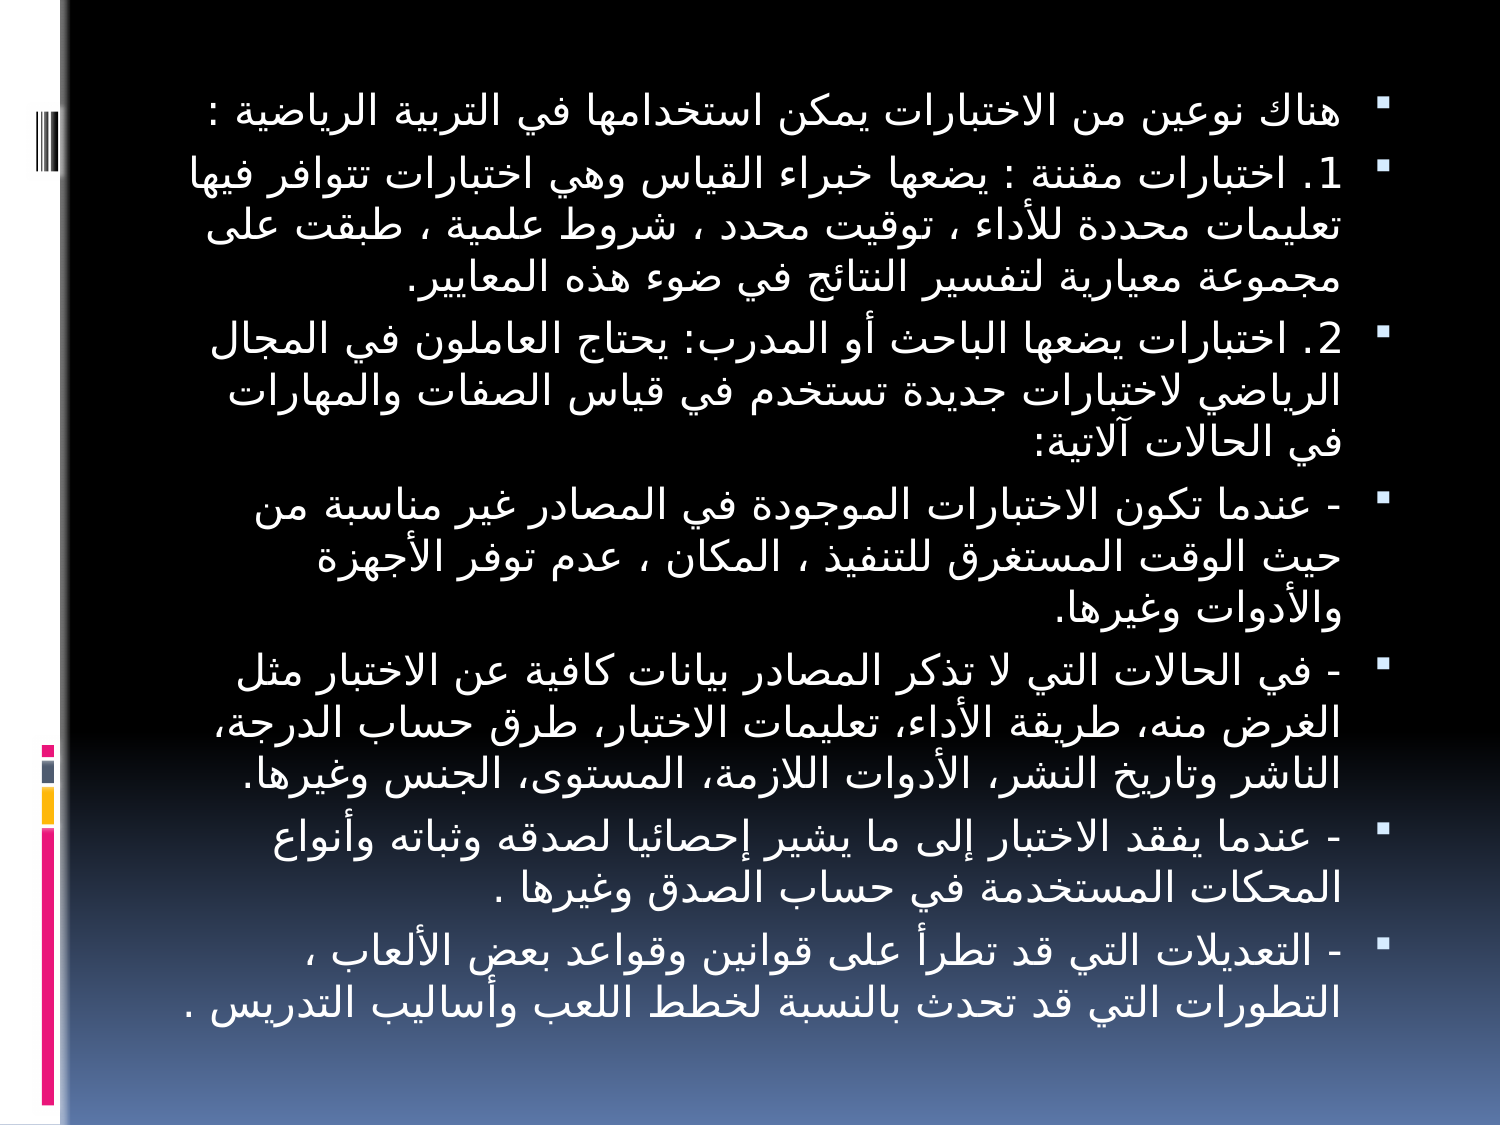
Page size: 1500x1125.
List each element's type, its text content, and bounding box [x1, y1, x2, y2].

list هناك نوعين من الاختبارات يمكن استخدامها في التربية الرياضية : 1. اختبارات مقننة : يضعها خبراء القياس وهي اختبارات تتوافر فيها تعليمات محددة للأداء ، توقيت محدد ، شروط علمية ، طبقت على مجموعة معيارية لتفسير النتائج في ضوء هذه المعايير. 2. اختبارات يضعها الباحث أو المدرب: يحتاج العاملون في المجال الرياضي لاختبارات جديدة تستخدم في قياس الصفات والمهارات في الحالات آلاتية: - عندما تكون الاختبارات الموجودة في المصادر غير مناسبة من حيث الوقت المستغرق للتنفيذ ، المكان ، عدم توفر الأجهزة والأدوات وغيرها. - في الحالات التي لا تذكر المصادر بيانات كافية عن الاختبار مثل الغرض منه، طريقة الأداء، تعليمات الاختبار، طرق حساب الدرجة، الناشر وتاريخ النشر، الأدوات اللازمة، المستوى، الجنس وغيرها. - عندما يفقد الاختبار إلى ما يشير إحصائيا لصدقه وثباته وأنواع المحكات المستخدمة في حساب الصدق وغيرها . - التعديلات التي قد تطرأ على قوانين وقواعد بعض الألعاب ، التطورات التي قد تحدث بالنسبة لخطط اللعب وأساليب التدريس . [150, 75, 1413, 1063]
